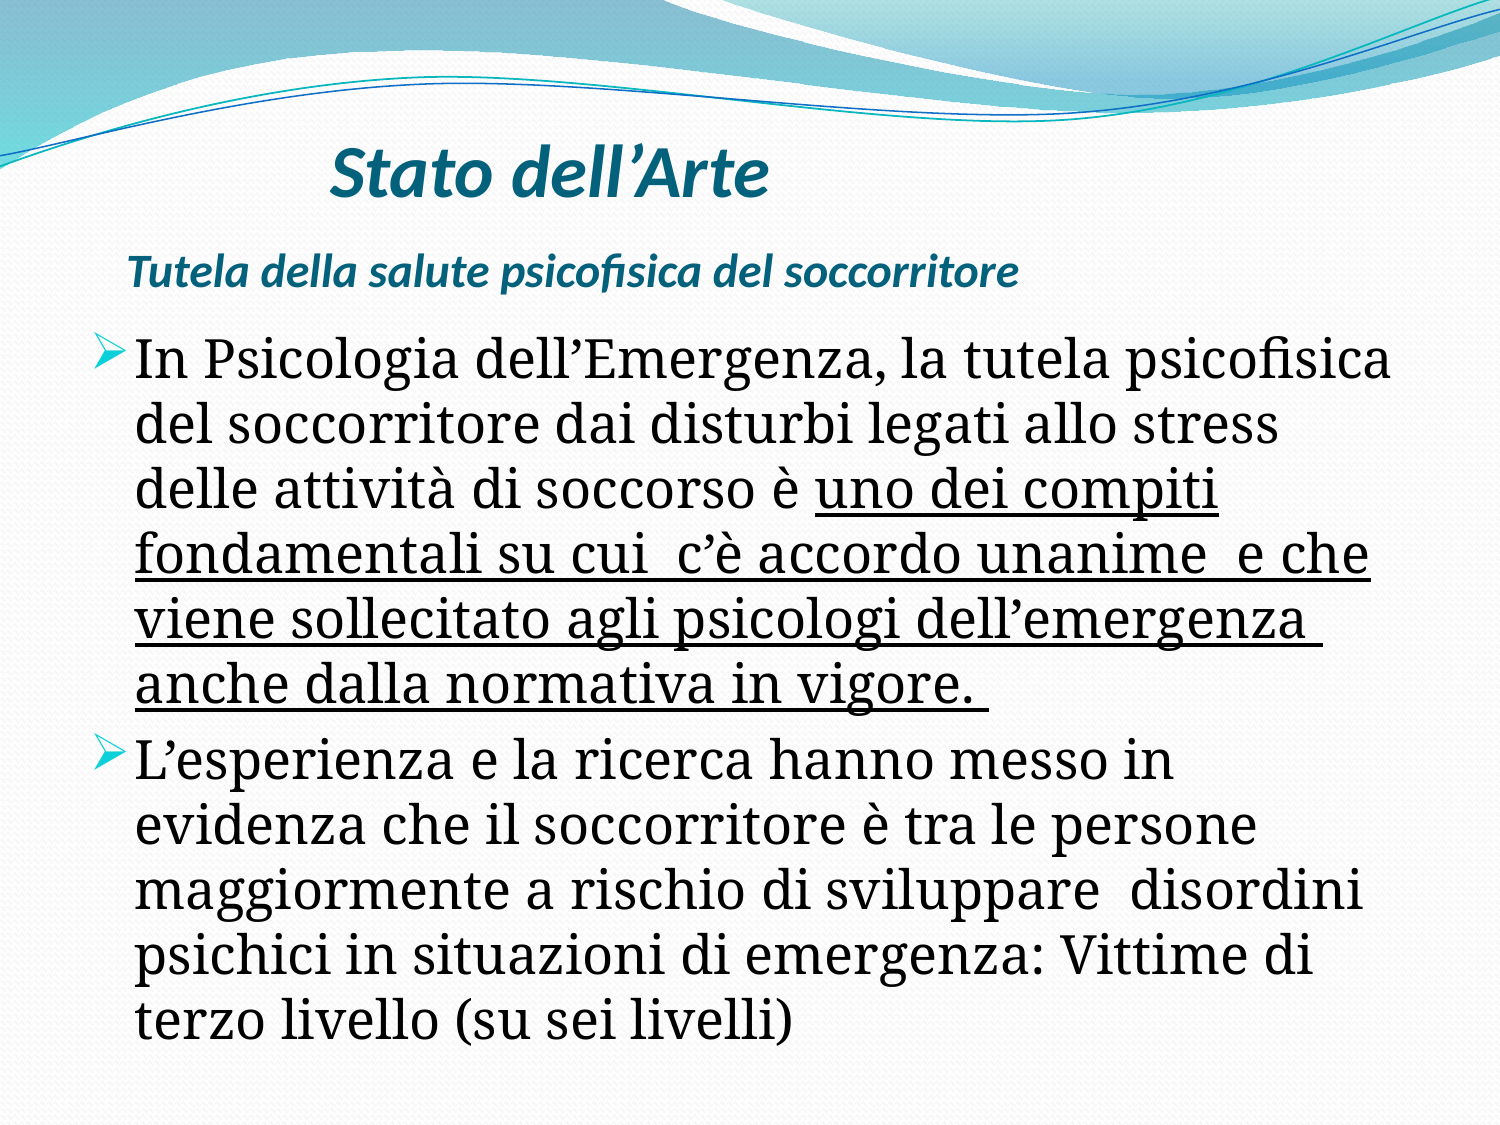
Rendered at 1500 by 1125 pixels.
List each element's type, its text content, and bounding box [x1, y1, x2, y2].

list In Psicologia dell’Emergenza, la tutela psicofisica del soccorritore dai disturbi legati allo stress delle attività di soccorso è uno dei compiti fondamentali su cui c’è accordo unanime e che viene sollecitato agli psicologi dell’emergenza anche dalla normativa in vigore. L’esperienza e la ricerca hanno messo in evidenza che il soccorritore è tra le persone maggiormente a rischio di sviluppare disordini psichici in situazioni di emergenza: Vittime di terzo livello (su sei livelli) [75, 317, 1425, 1038]
title Stato dell’Arte Tutela della salute psicofisica del soccorritore [75, 115, 1425, 303]
